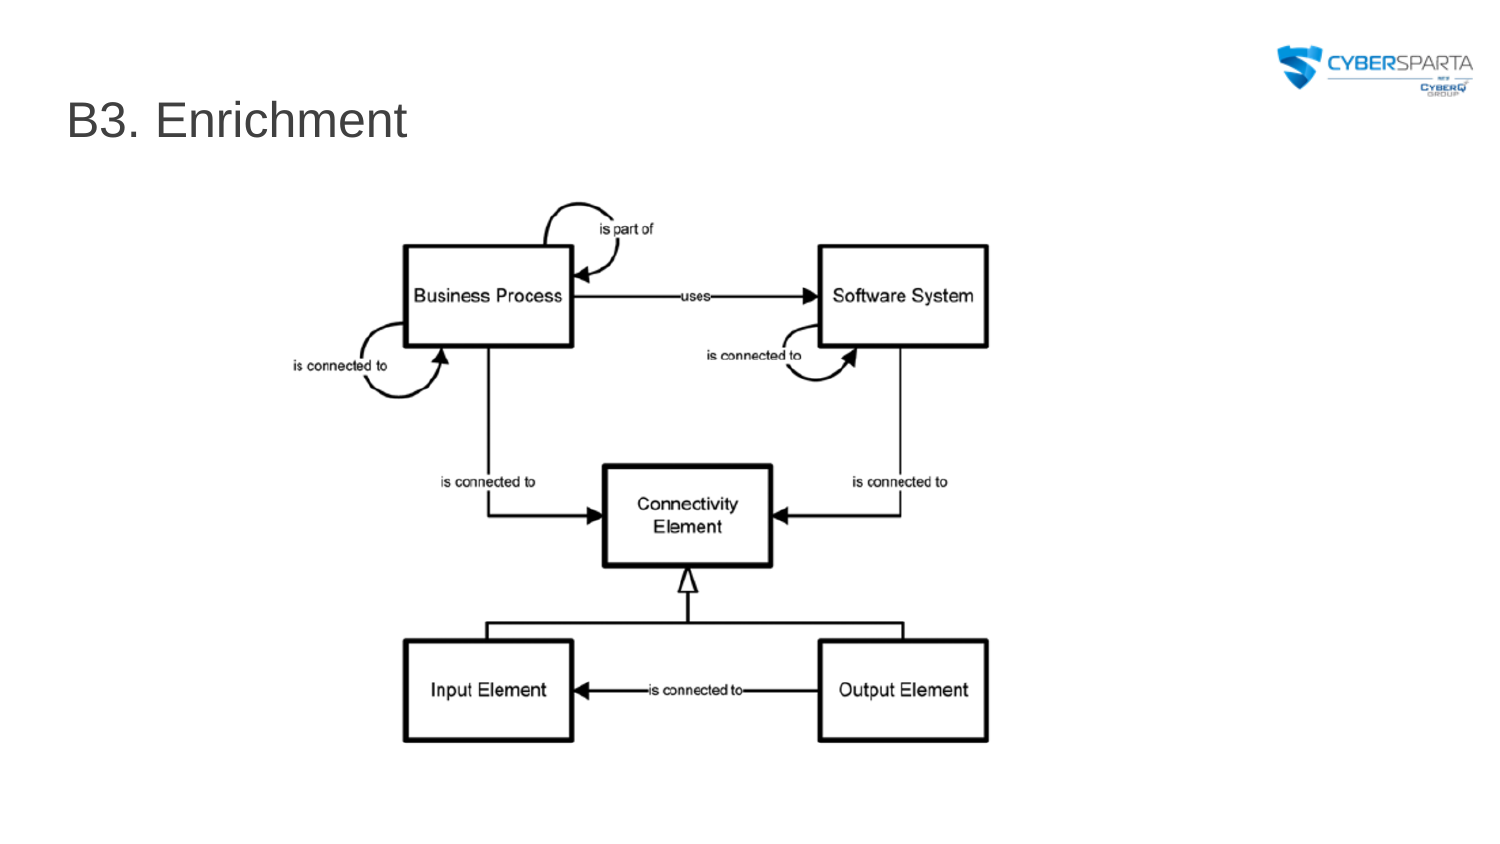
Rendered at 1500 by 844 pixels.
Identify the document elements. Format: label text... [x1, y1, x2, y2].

picture [269, 186, 1042, 763]
picture [1252, 0, 1500, 139]
title B3. Enrichment [51, 72, 1449, 167]
